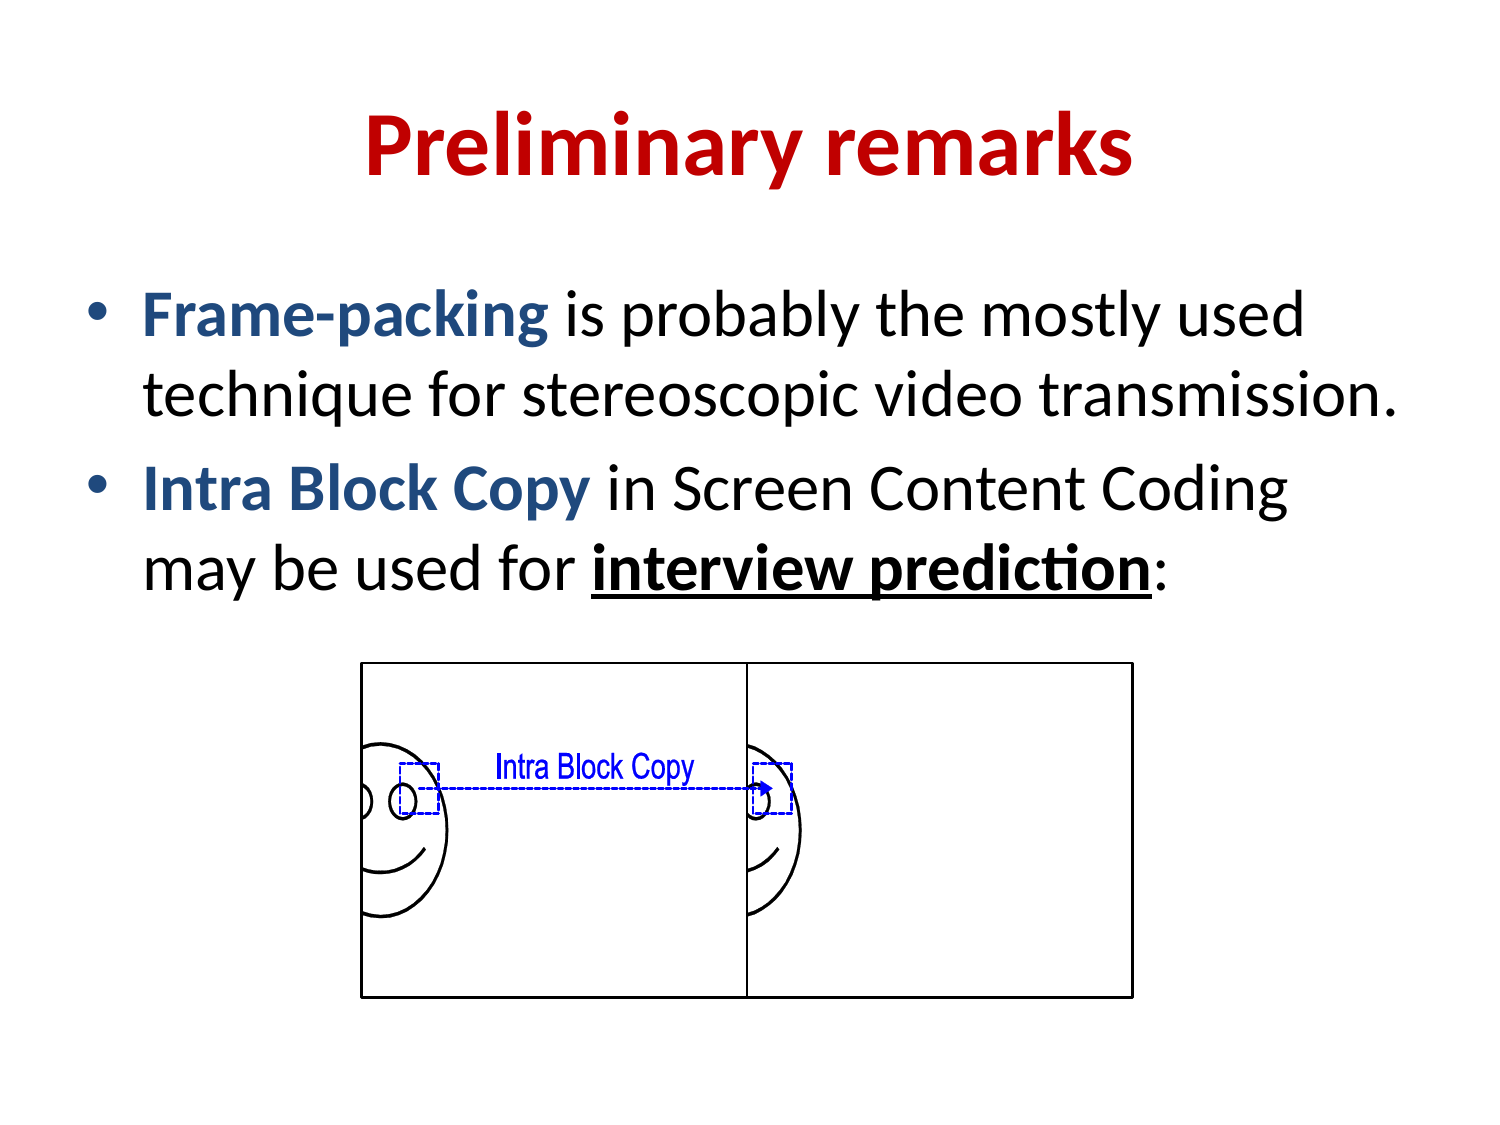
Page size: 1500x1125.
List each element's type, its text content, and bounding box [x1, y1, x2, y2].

title Preliminary remarks [75, 45, 1425, 233]
picture [355, 656, 1136, 1006]
list Frame-packing is probably the mostly used technique for stereoscopic video transmission. Intra Block Copy in Screen Content Coding may be used for interview prediction: [70, 262, 1421, 1005]
